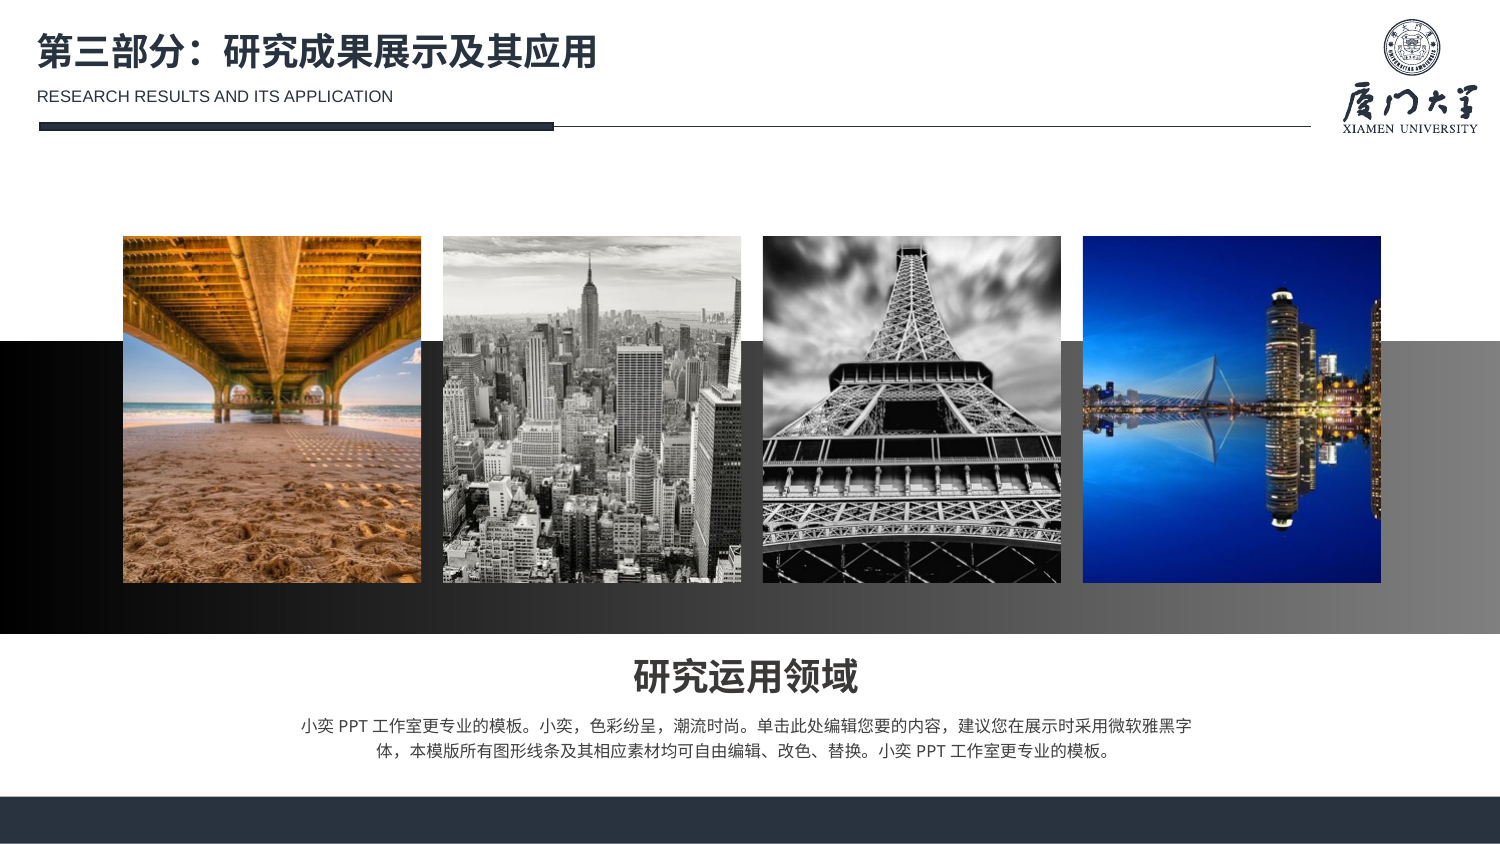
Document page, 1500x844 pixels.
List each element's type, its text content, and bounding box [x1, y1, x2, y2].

text_box [1082, 235, 1382, 584]
text_box 研究运用领域 [588, 646, 904, 704]
text_box [0, 341, 1500, 634]
text_box [762, 235, 1062, 584]
text_box 第三部分：研究成果展示及其应用 [21, 21, 614, 81]
text_box [122, 235, 422, 584]
text_box RESEARCH RESULTS AND ITS APPLICATION [22, 78, 410, 114]
text_box 小奕PPT工作室更专业的模板。小奕，色彩纷呈，潮流时尚。单击此处编辑您要的内容，建议您在展示时采用微软雅黑字体，本模版所有图形线条及其相应素材均可自由编辑、改色、替换。小奕PPT工作室更专业的模板。 [287, 705, 1207, 767]
text_box [442, 235, 742, 584]
